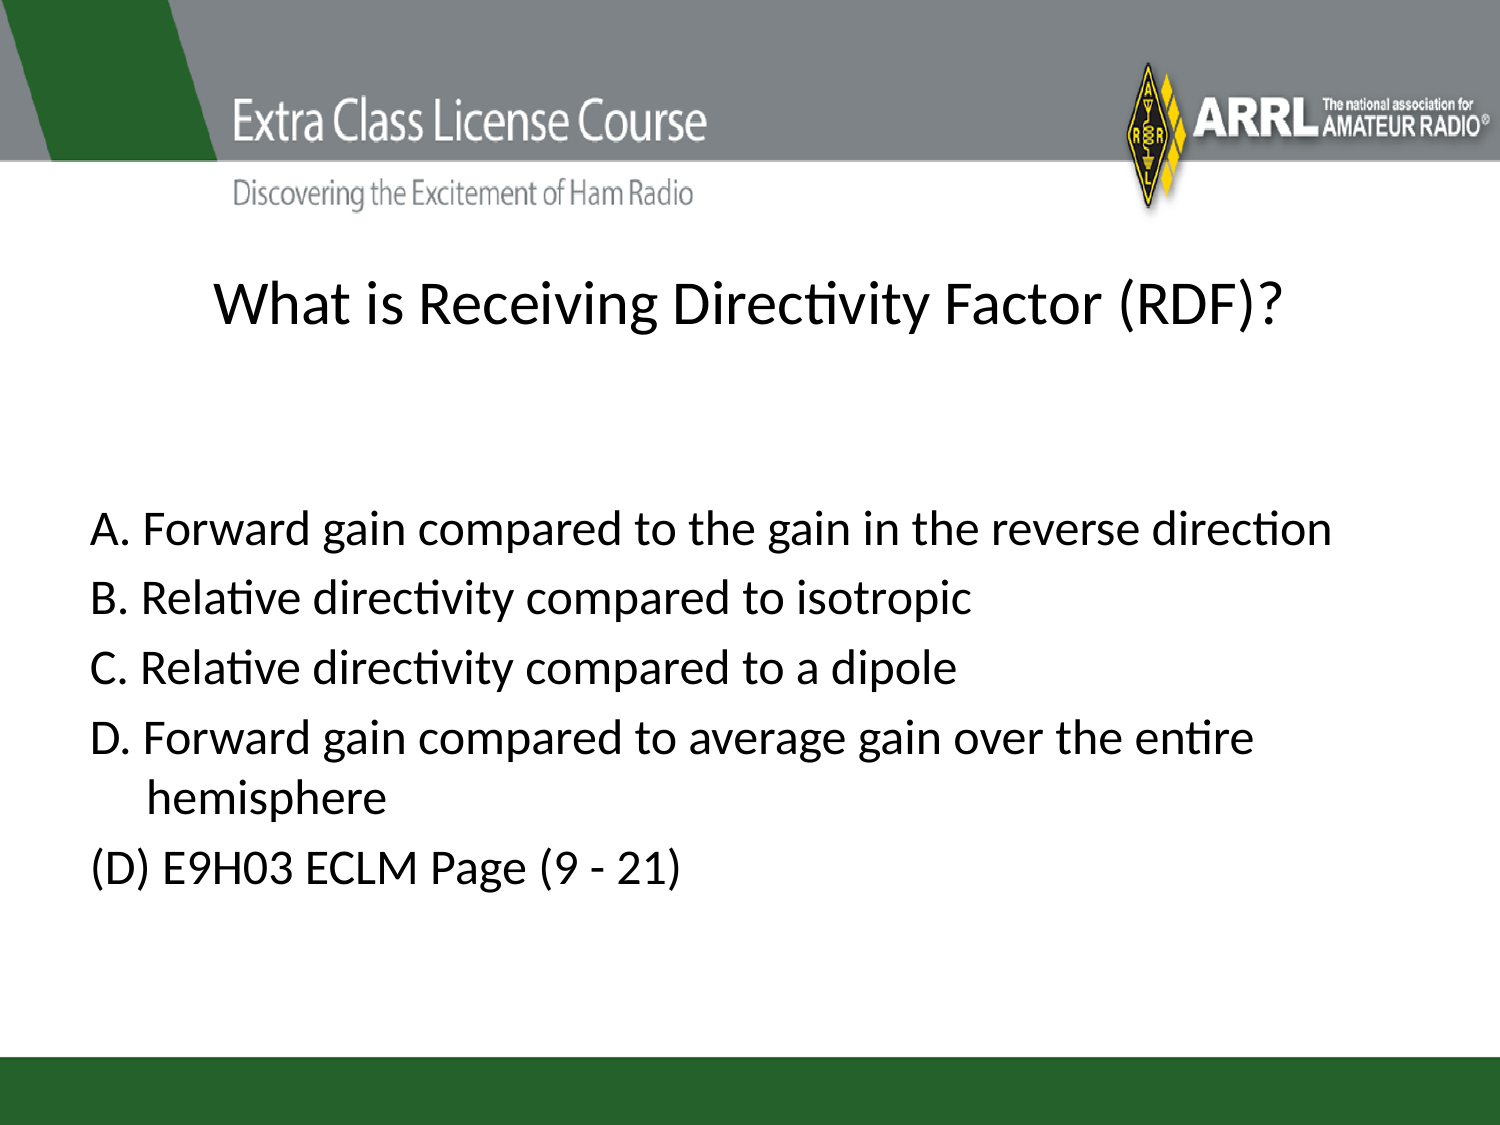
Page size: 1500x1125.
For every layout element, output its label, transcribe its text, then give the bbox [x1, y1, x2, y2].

picture [0, 0, 1500, 1125]
title What is Receiving Directivity Factor (RDF)? [75, 254, 1425, 435]
list A. Forward gain compared to the gain in the reverse direction B. Relative directivity compared to isotropic C. Relative directivity compared to a dipole D. Forward gain compared to average gain over the entire hemisphere (D) E9H03 ECLM Page (9 - 21) [75, 487, 1425, 1005]
